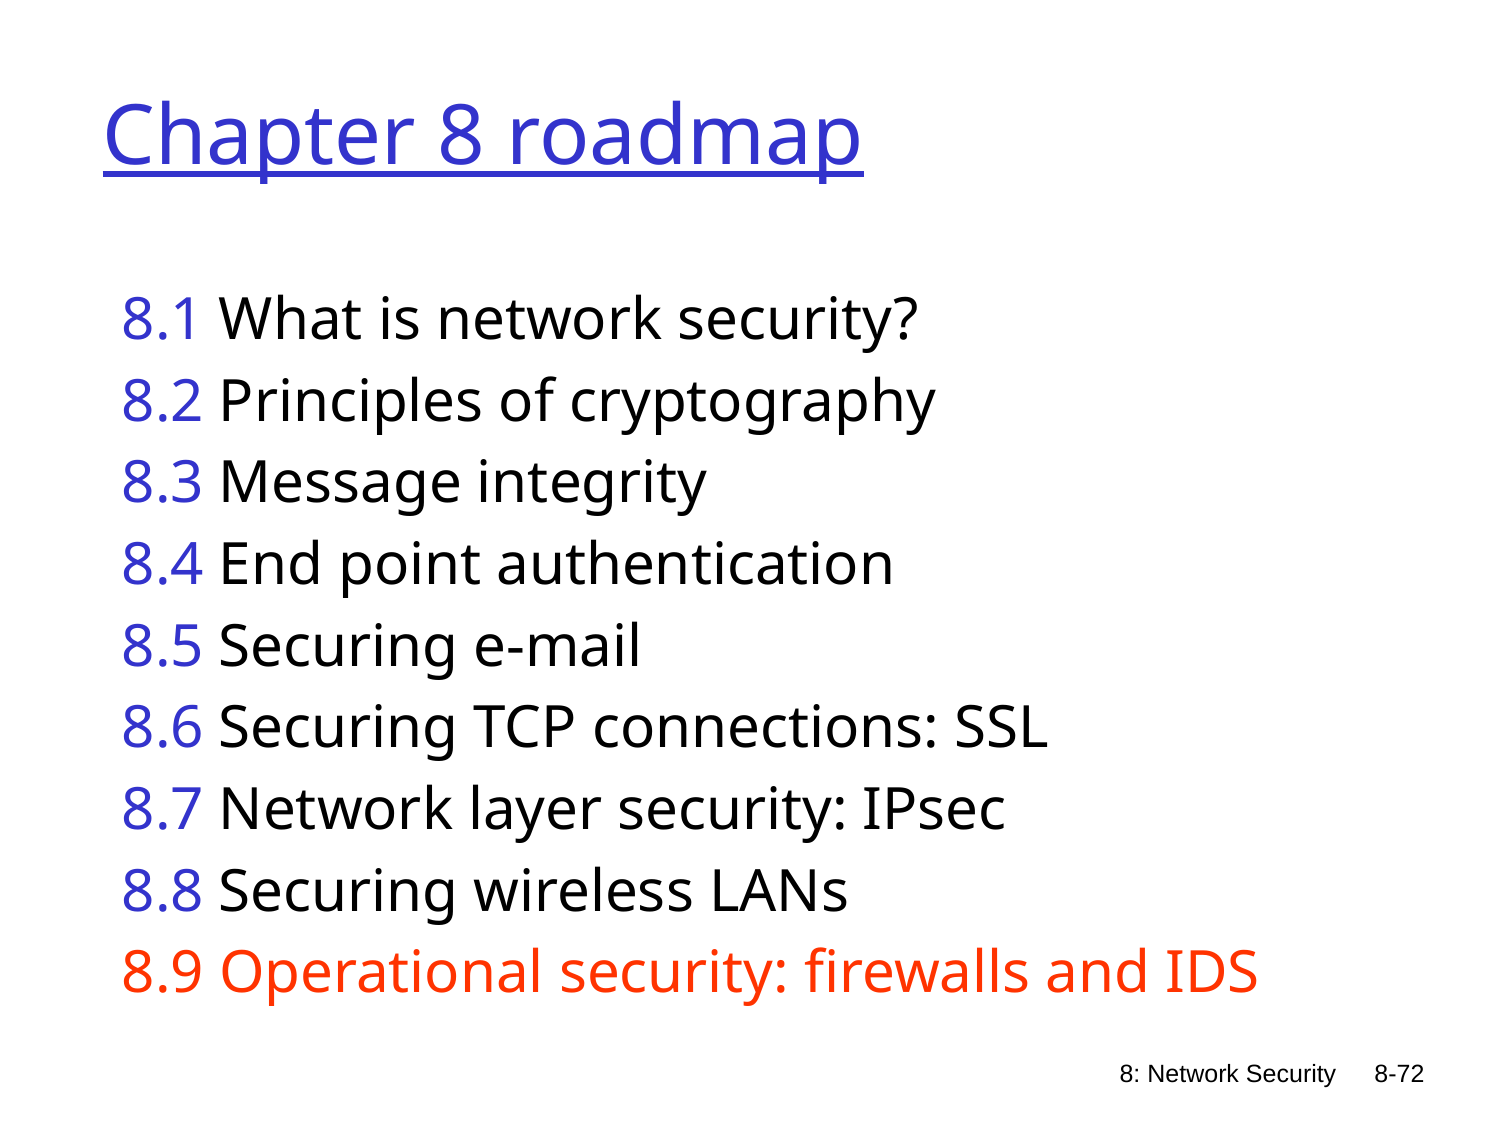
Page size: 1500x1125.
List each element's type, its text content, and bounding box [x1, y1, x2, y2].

slide_number 8-72 [1320, 1050, 1440, 1099]
footer 8: Network Security [876, 1050, 1352, 1125]
title Chapter 8 roadmap [87, 37, 1363, 225]
list 8.1 What is network security? 8.2 Principles of cryptography 8.3 Message integrity 8.4 End point authentication 8.5 Securing e-mail 8.6 Securing TCP connections: SSL 8.7 Network layer security: IPsec 8.8 Securing wireless LANs 8.9 Operational security: firewalls and IDS [106, 273, 1382, 1037]
